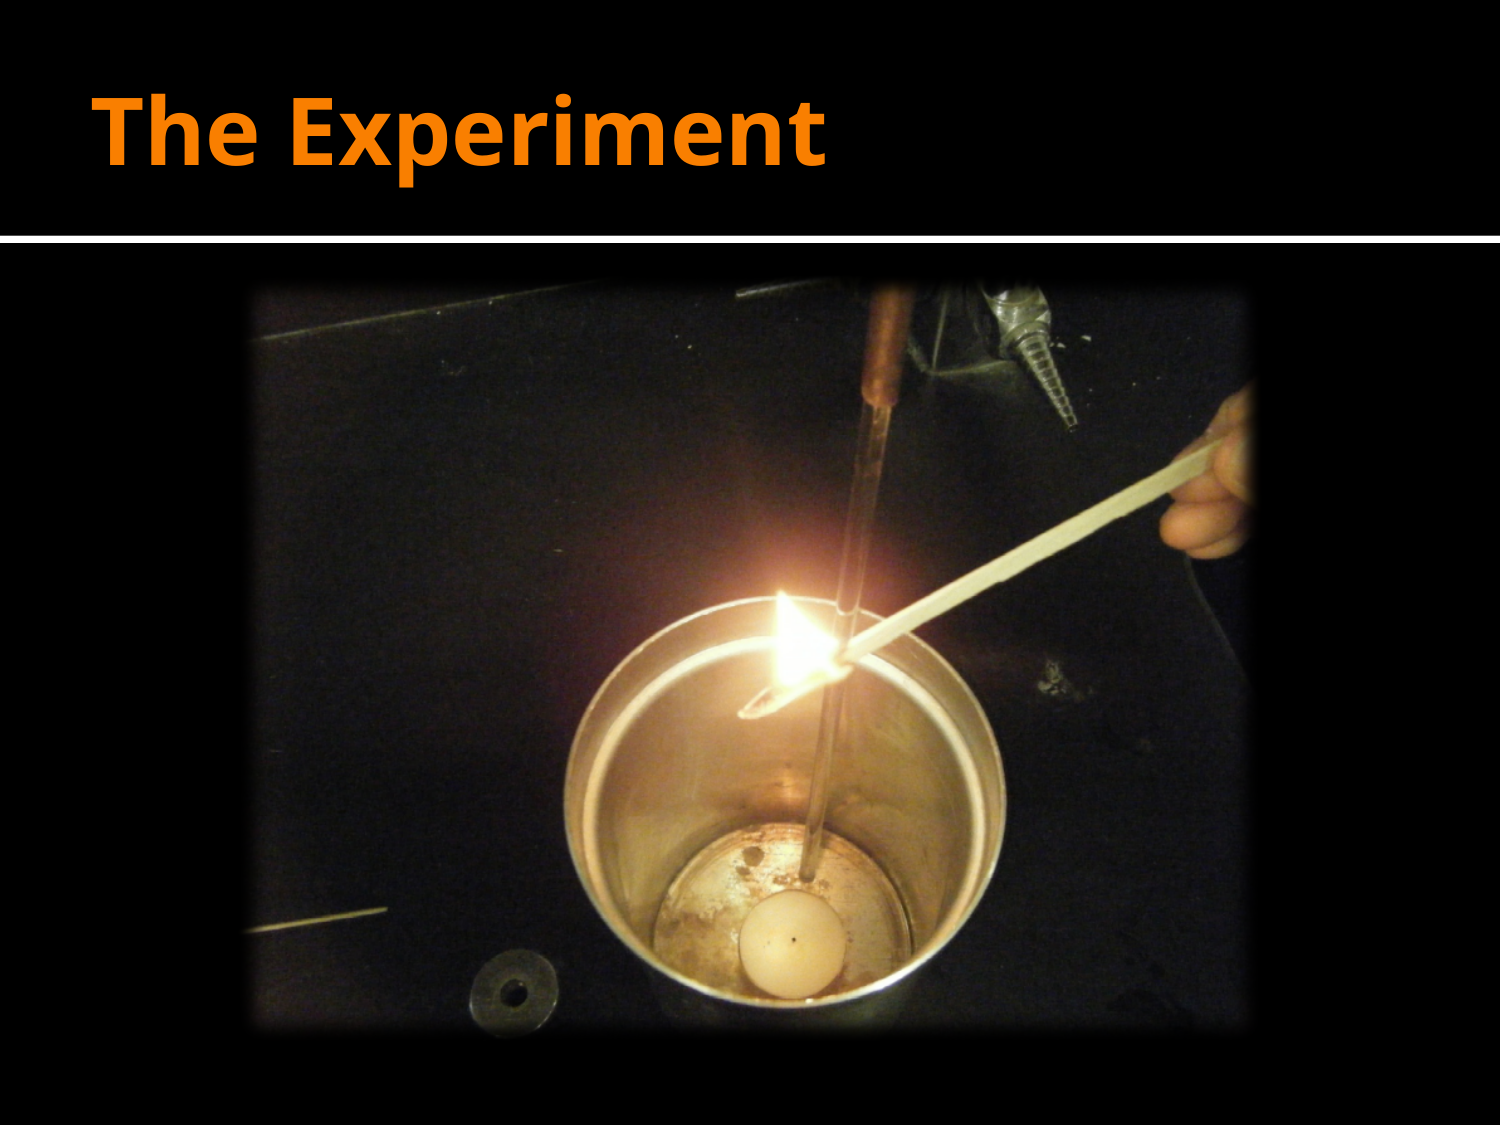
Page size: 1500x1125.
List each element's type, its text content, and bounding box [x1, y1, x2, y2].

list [237, 274, 1263, 1044]
title The Experiment [75, 24, 1425, 231]
